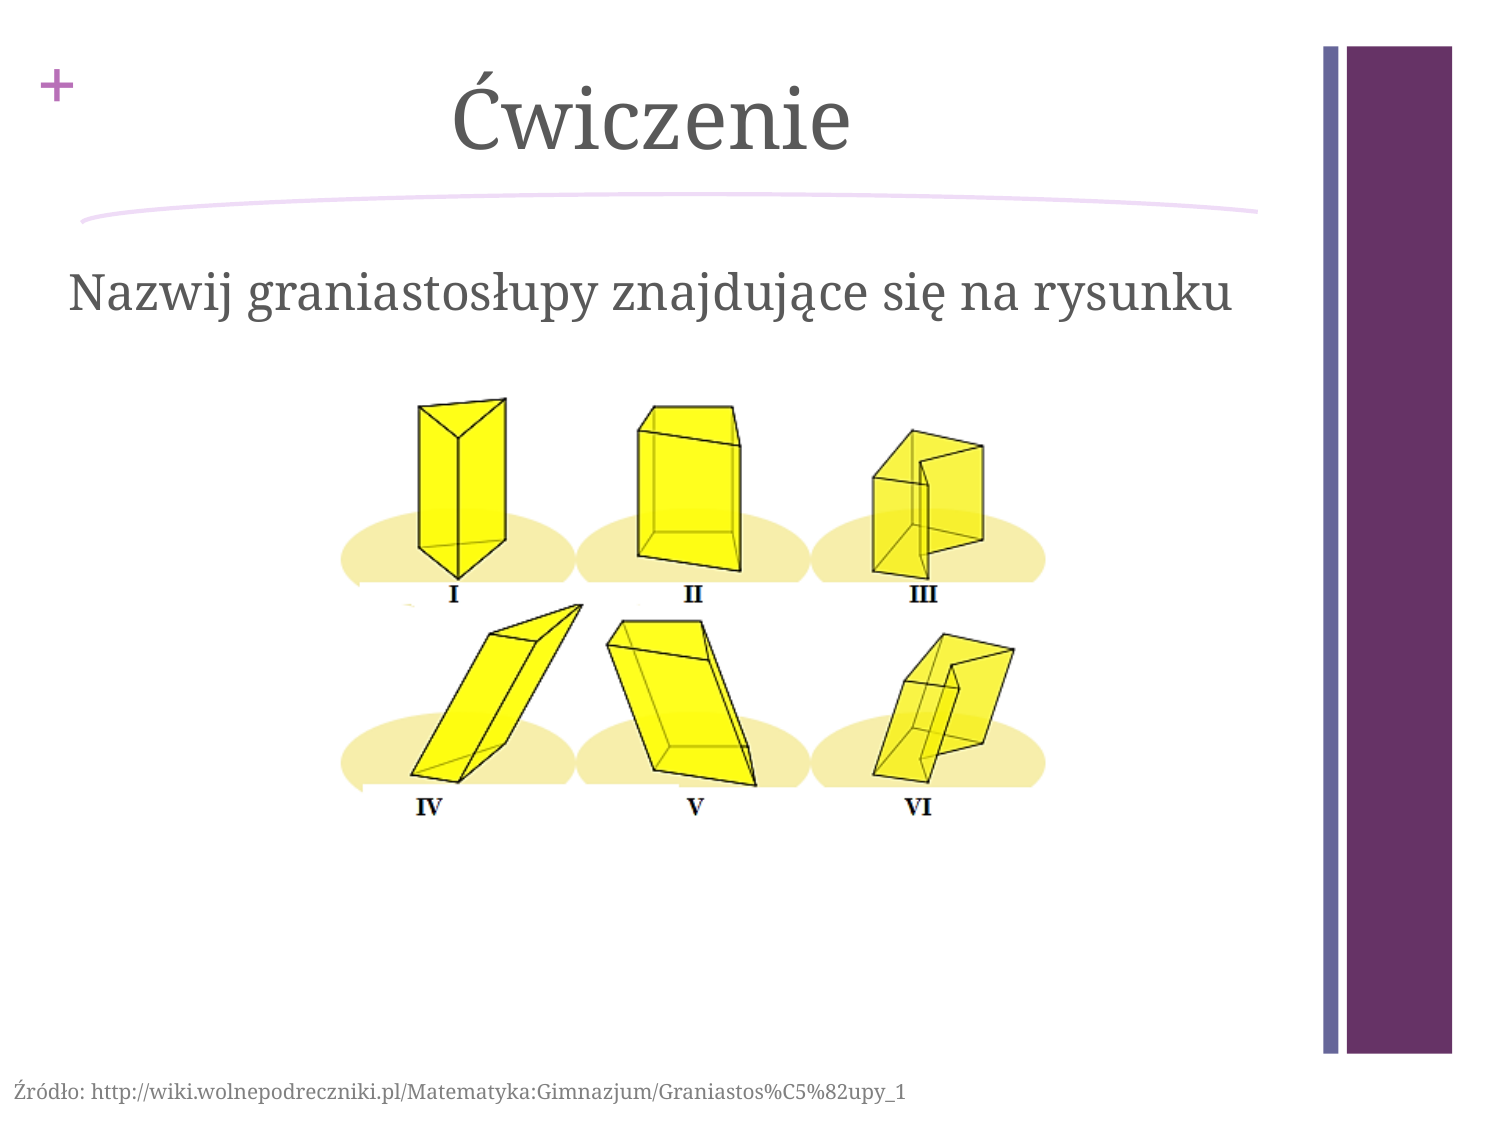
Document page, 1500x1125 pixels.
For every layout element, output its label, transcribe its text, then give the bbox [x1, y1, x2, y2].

text_box Nazwij graniastosłupy znajdujące się na rysunku [37, 253, 1278, 414]
list Ćwiczenie [42, 58, 1283, 195]
picture [338, 378, 1052, 837]
text_box Źródło: http://wiki.wolnepodreczniki.pl/Matematyka:Gimnazjum/Graniastos%C5%82upy_1 [0, 1071, 922, 1111]
text_box [80, 192, 1258, 225]
